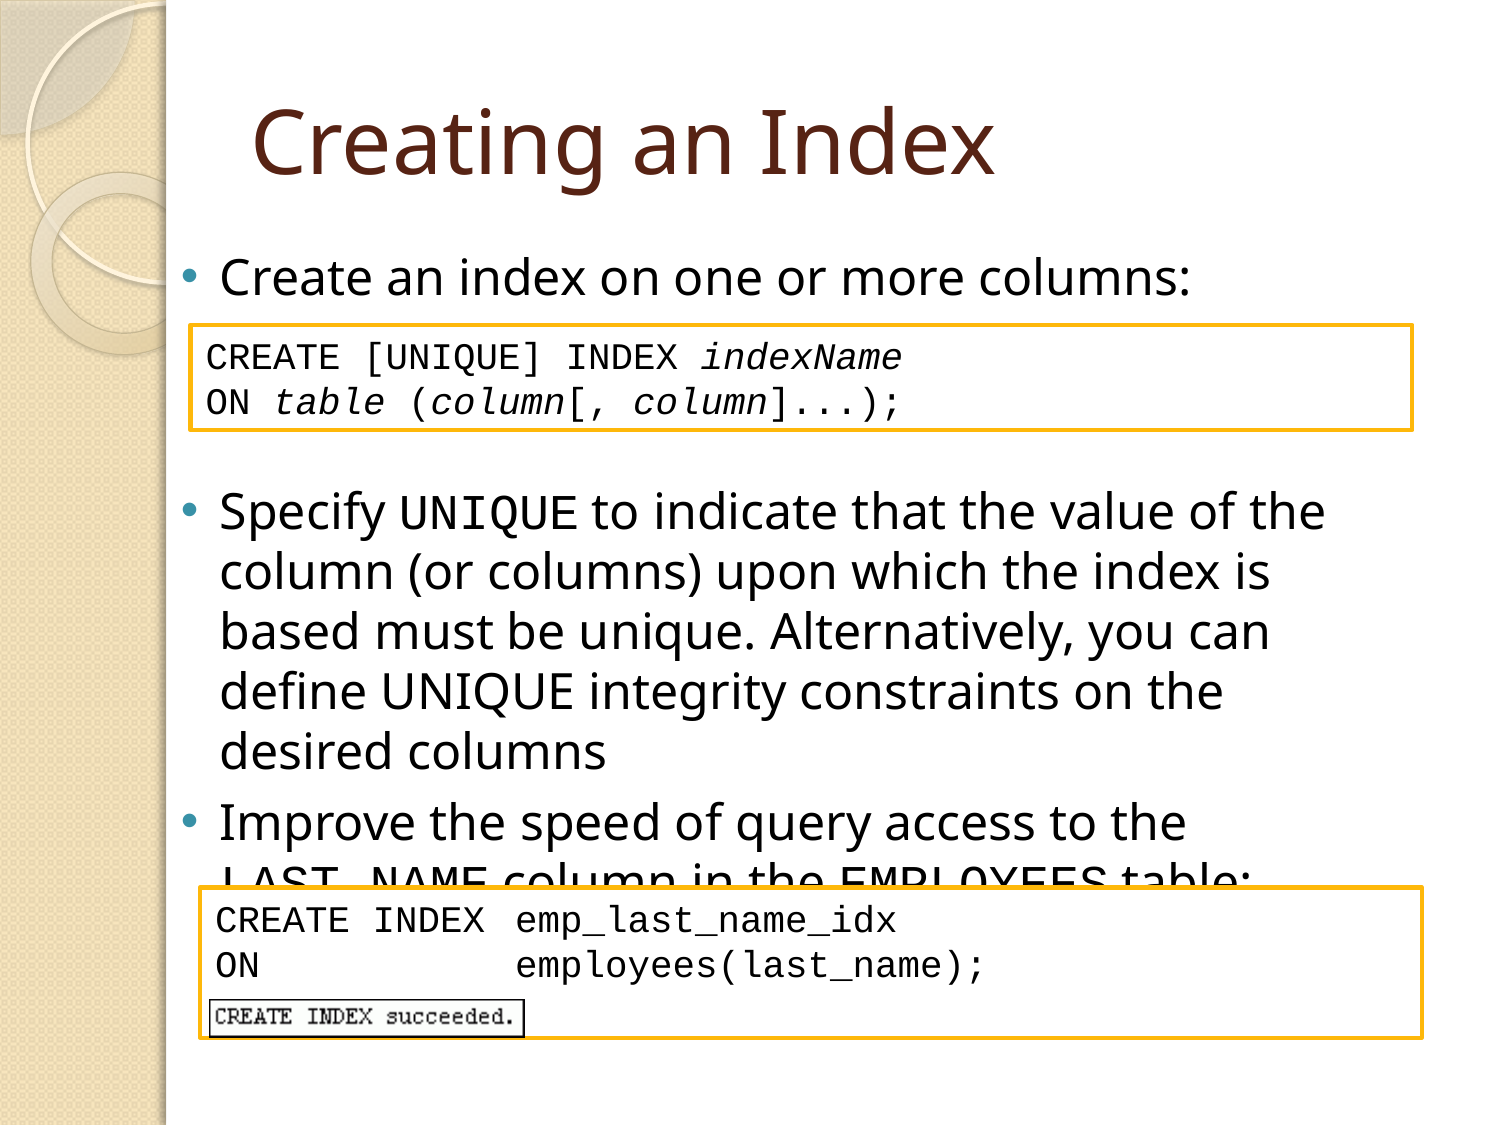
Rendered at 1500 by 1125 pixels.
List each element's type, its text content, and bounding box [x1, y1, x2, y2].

title Creating an Index [235, 45, 1466, 233]
text_box CREATE [UNIQUE] INDEX indexName ON table (column[, column]...); [188, 323, 1414, 432]
picture [209, 999, 526, 1038]
list Create an index on one or more columns: Specify UNIQUE to indicate that the value of the column (or columns) upon which the index is based must be unique. Alternatively, you can define UNIQUE integrity constraints on the desired columns Improve the speed of query access to the LAST_NAME column in the EMPLOYEES table: [99, 237, 1399, 1063]
text_box CREATE INDEX emp_last_name_idx ON employees(last_name); [198, 885, 1424, 1040]
